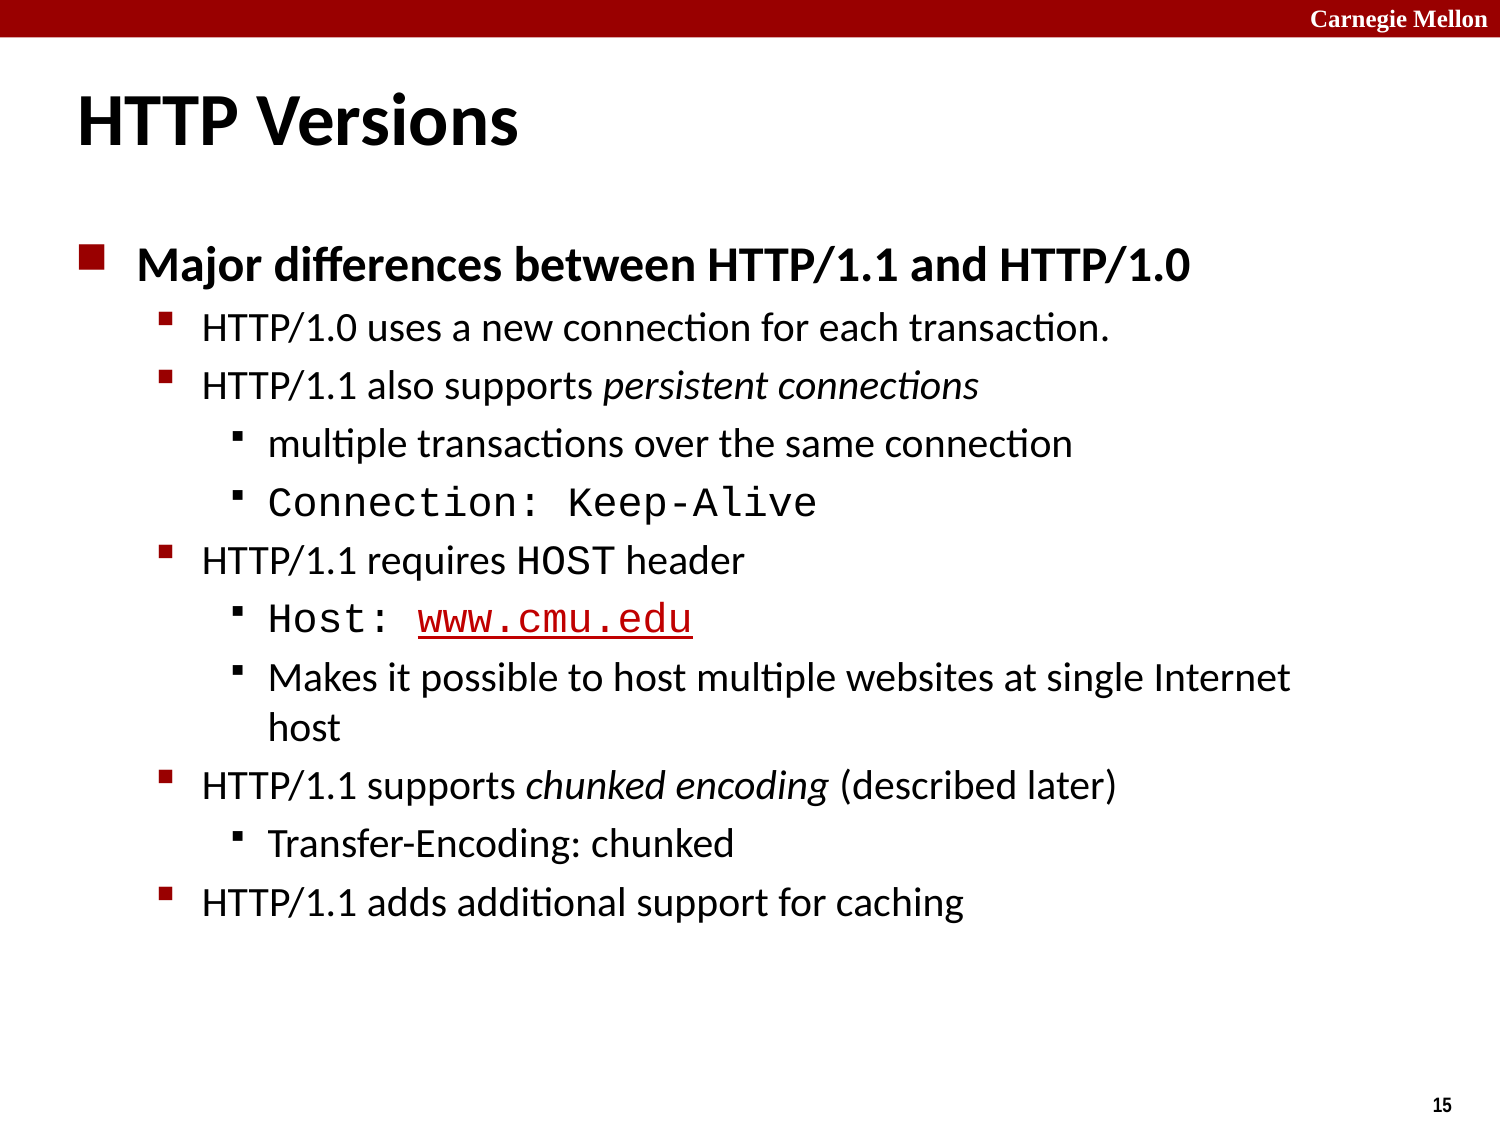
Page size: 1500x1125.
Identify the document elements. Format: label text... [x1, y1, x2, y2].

title HTTP Versions [62, 68, 1144, 163]
list Major differences between HTTP/1.1 and HTTP/1.0 HTTP/1.0 uses a new connection for each transaction. HTTP/1.1 also supports persistent connections multiple transactions over the same connection Connection: Keep-Alive HTTP/1.1 requires HOST header Host: www.cmu.edu Makes it possible to host multiple websites at single Internet host HTTP/1.1 supports chunked encoding (described later) Transfer-Encoding: chunked HTTP/1.1 adds additional support for caching [64, 223, 1361, 1040]
